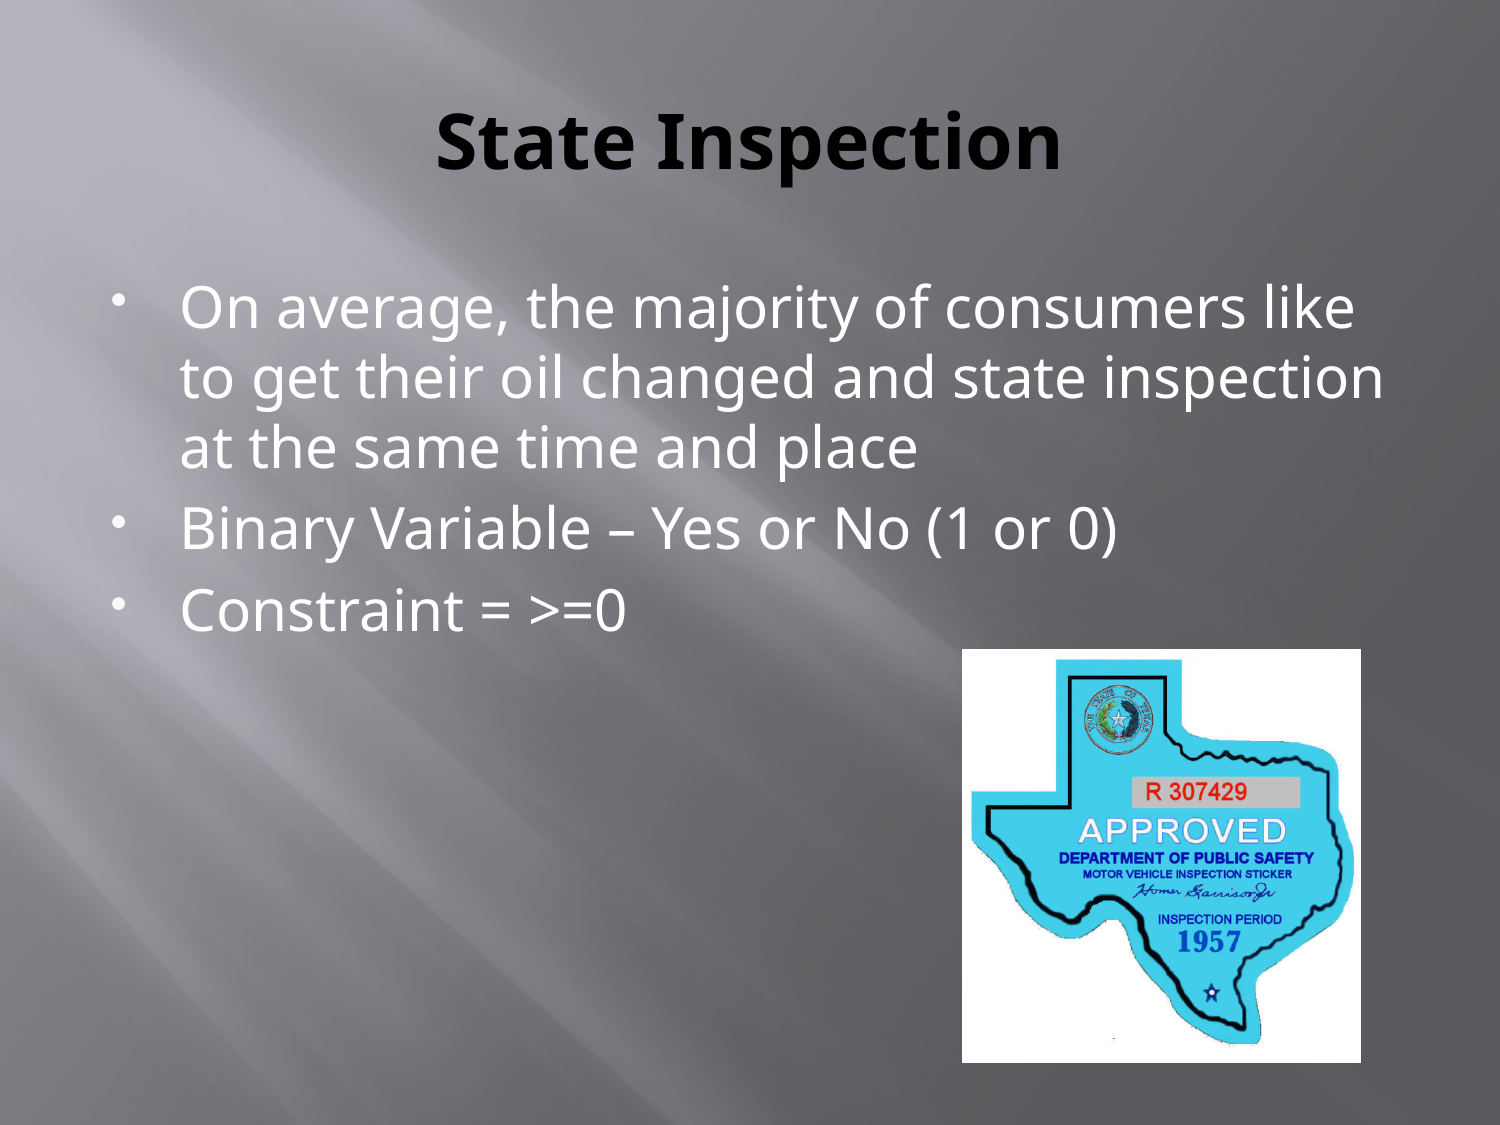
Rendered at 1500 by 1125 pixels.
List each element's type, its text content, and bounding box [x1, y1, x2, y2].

title State Inspection [75, 45, 1425, 233]
list On average, the majority of consumers like to get their oil changed and state inspection at the same time and place Binary Variable – Yes or No (1 or 0) Constraint = >=0 [75, 262, 1425, 1035]
picture [962, 649, 1361, 1063]
